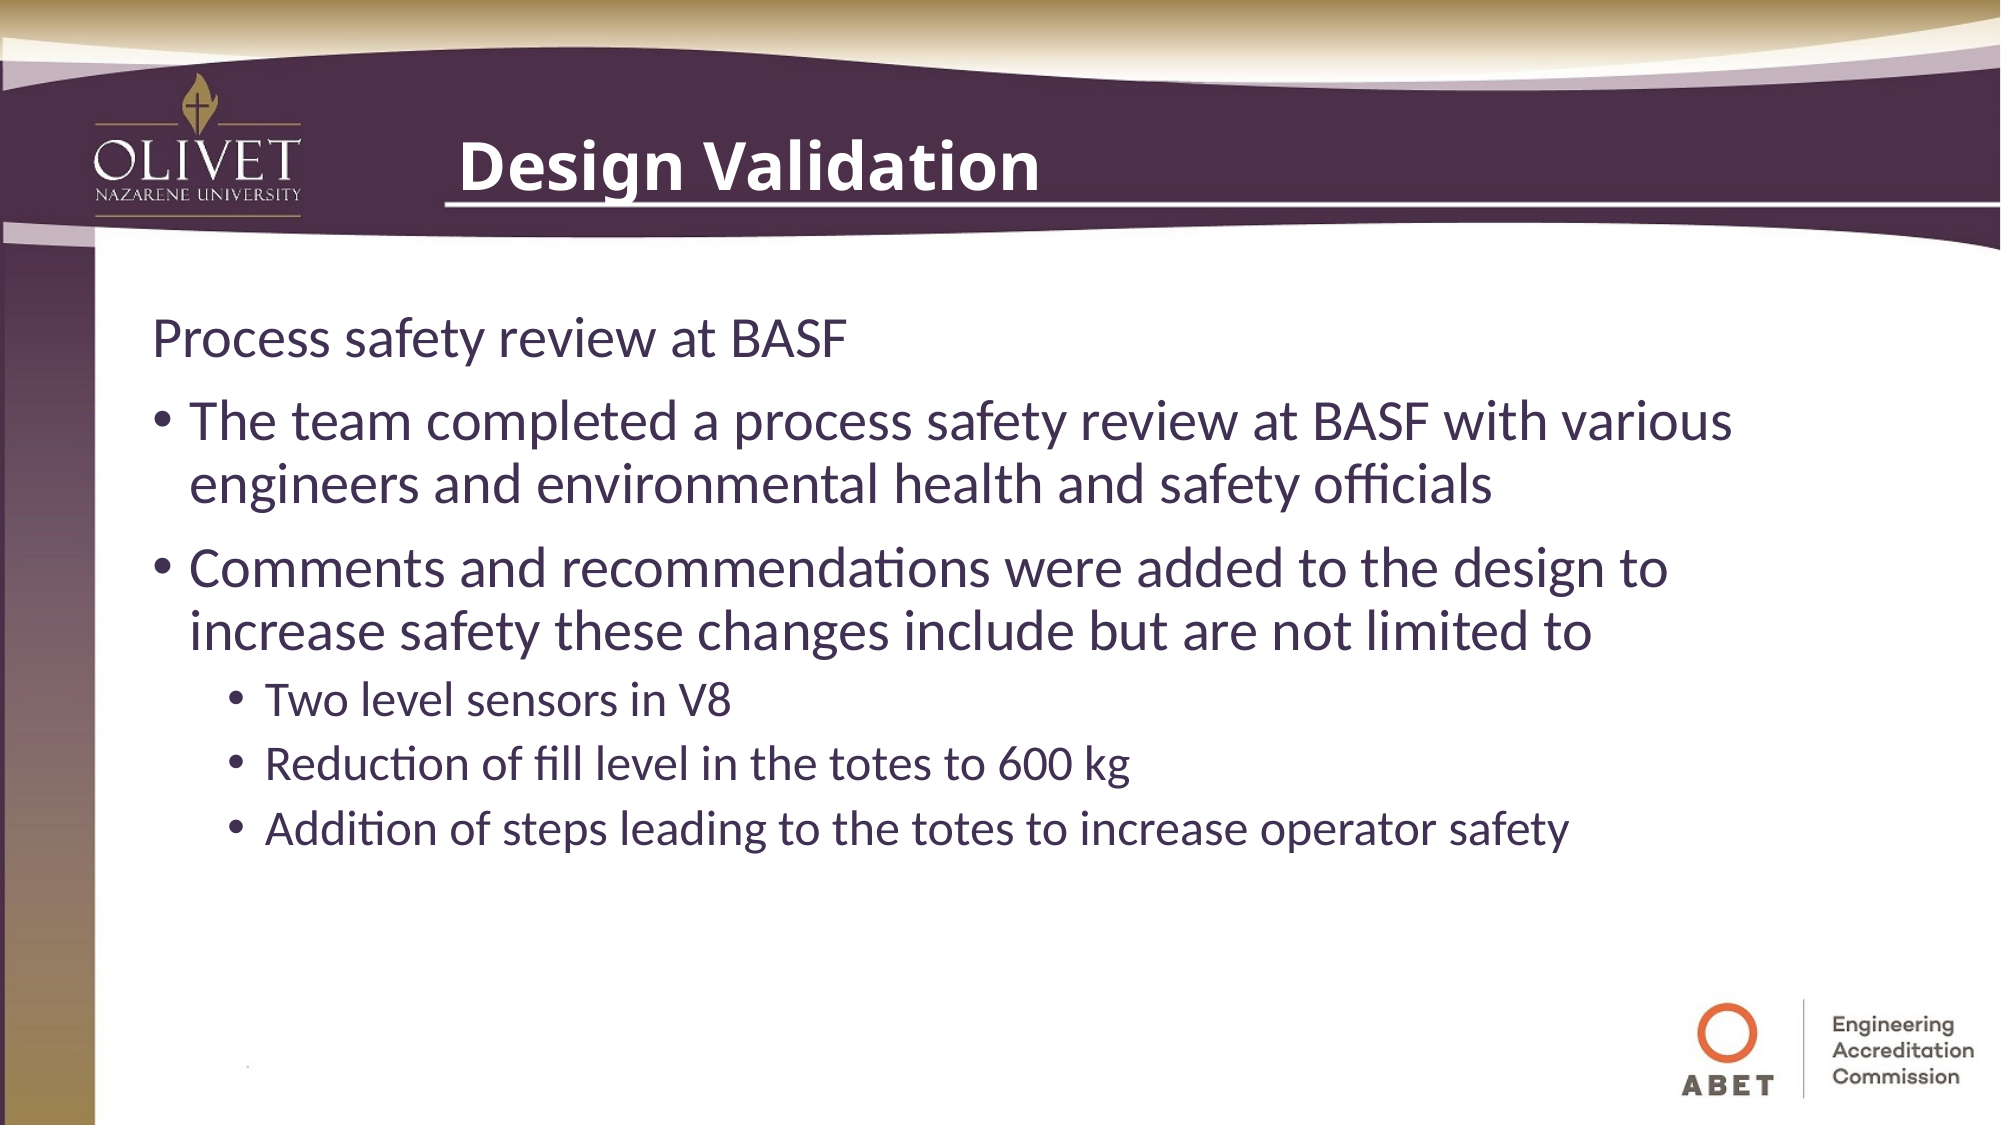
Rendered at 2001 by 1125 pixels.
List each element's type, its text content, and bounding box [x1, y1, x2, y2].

picture [0, 0, 2001, 1125]
list Process safety review at BASF The team completed a process safety review at BASF with various engineers and environmental health and safety officials Comments and recommendations were added to the design to increase safety these changes include but are not limited to Two level sensors in V8 Reduction of fill level in the totes to 600 kg Addition of steps leading to the totes to increase operator safety [137, 299, 1863, 1044]
title Design Validation [442, 59, 1863, 278]
